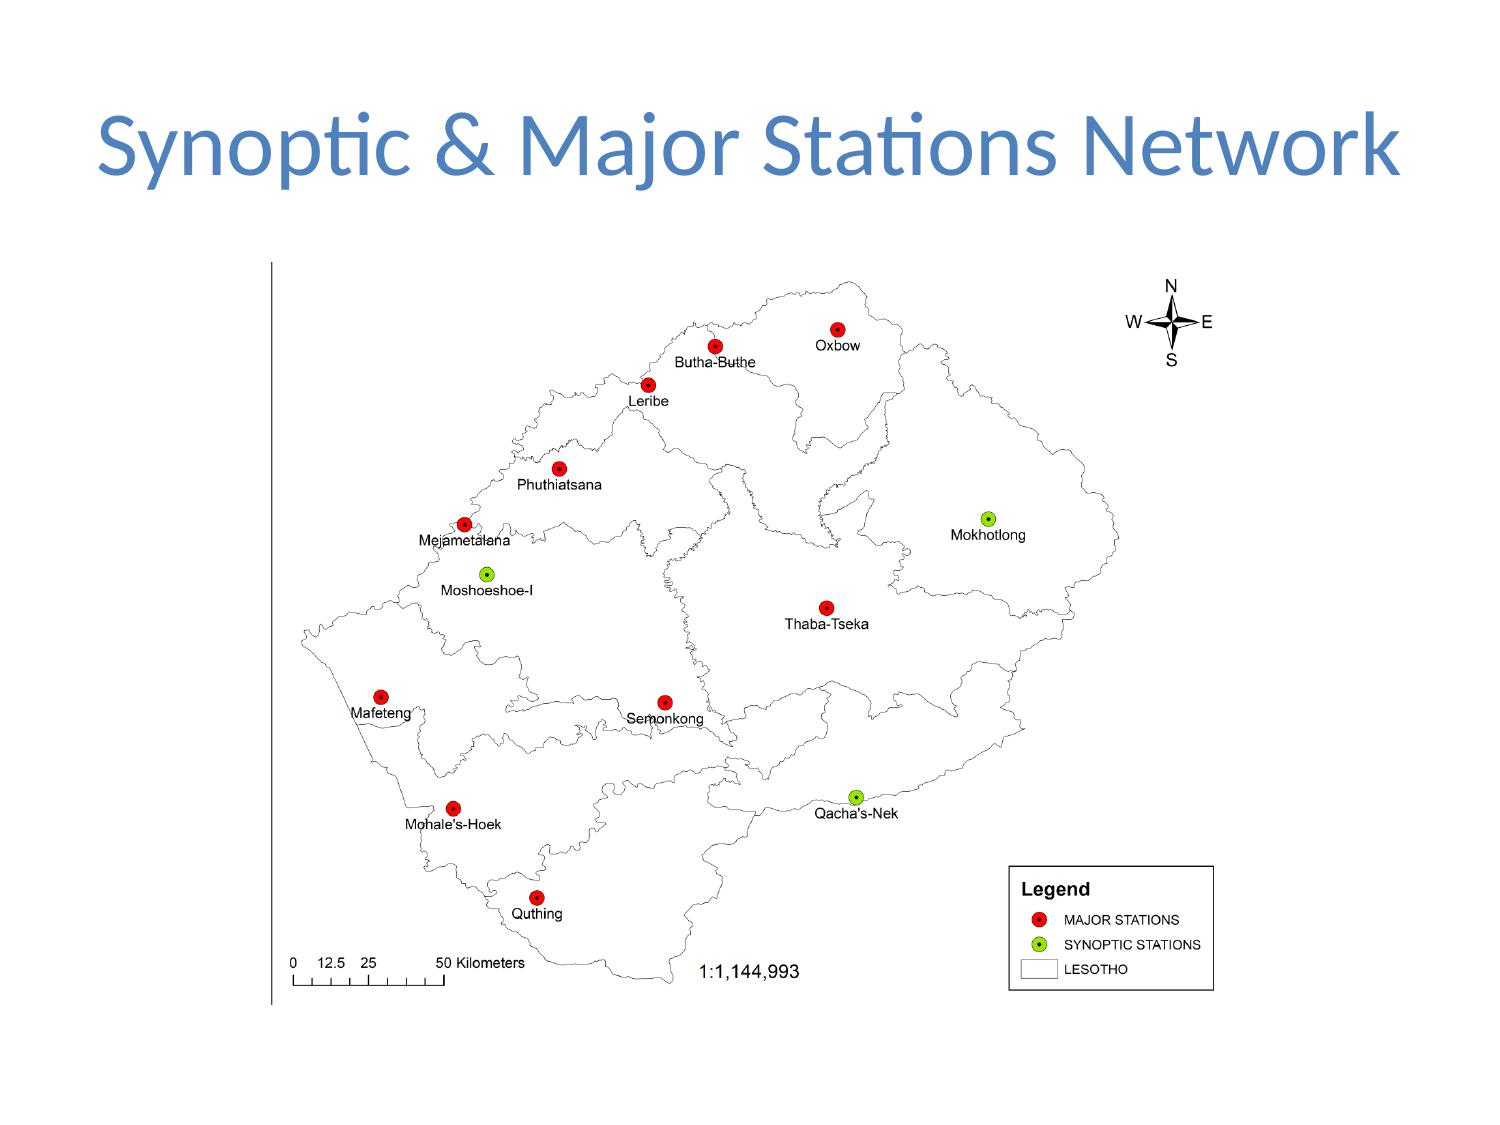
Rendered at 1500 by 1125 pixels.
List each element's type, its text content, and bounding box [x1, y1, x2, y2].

title Synoptic & Major Stations Network [75, 45, 1425, 233]
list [269, 262, 1231, 1006]
